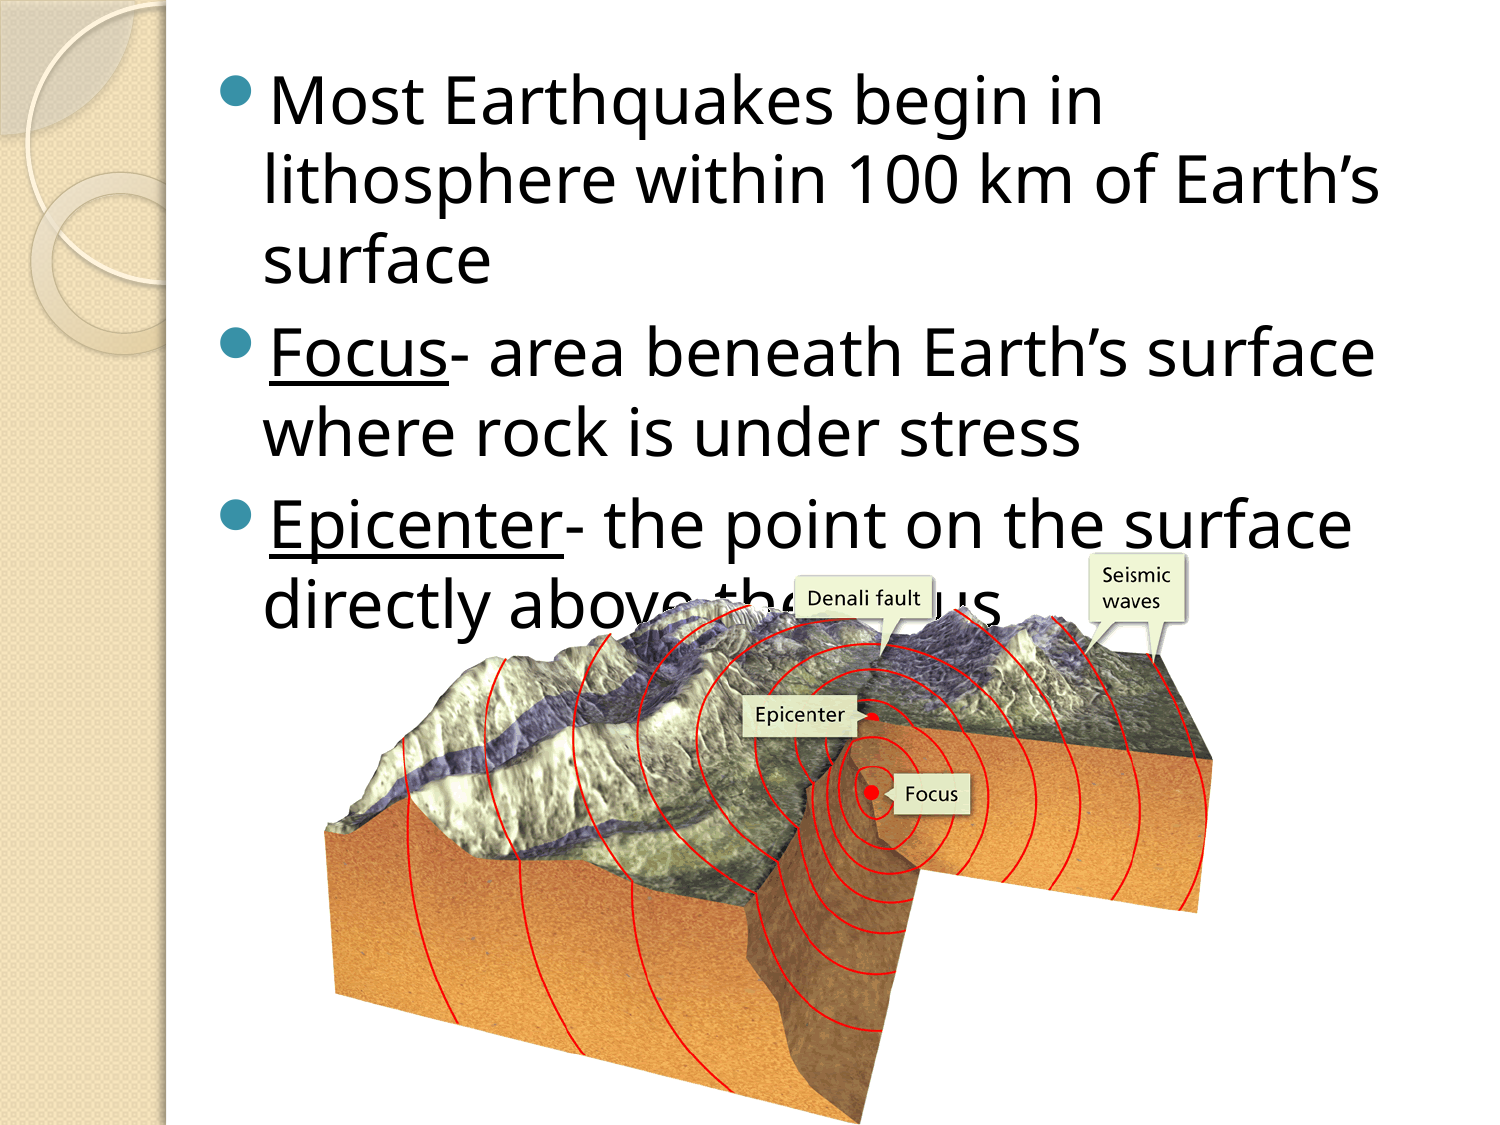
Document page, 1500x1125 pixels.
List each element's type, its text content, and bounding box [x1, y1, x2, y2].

list Most Earthquakes begin in lithosphere within 100 km of Earth’s surface Focus- area beneath Earth’s surface where rock is under stress Epicenter- the point on the surface directly above the focus [187, 50, 1418, 800]
picture [324, 551, 1213, 1125]
